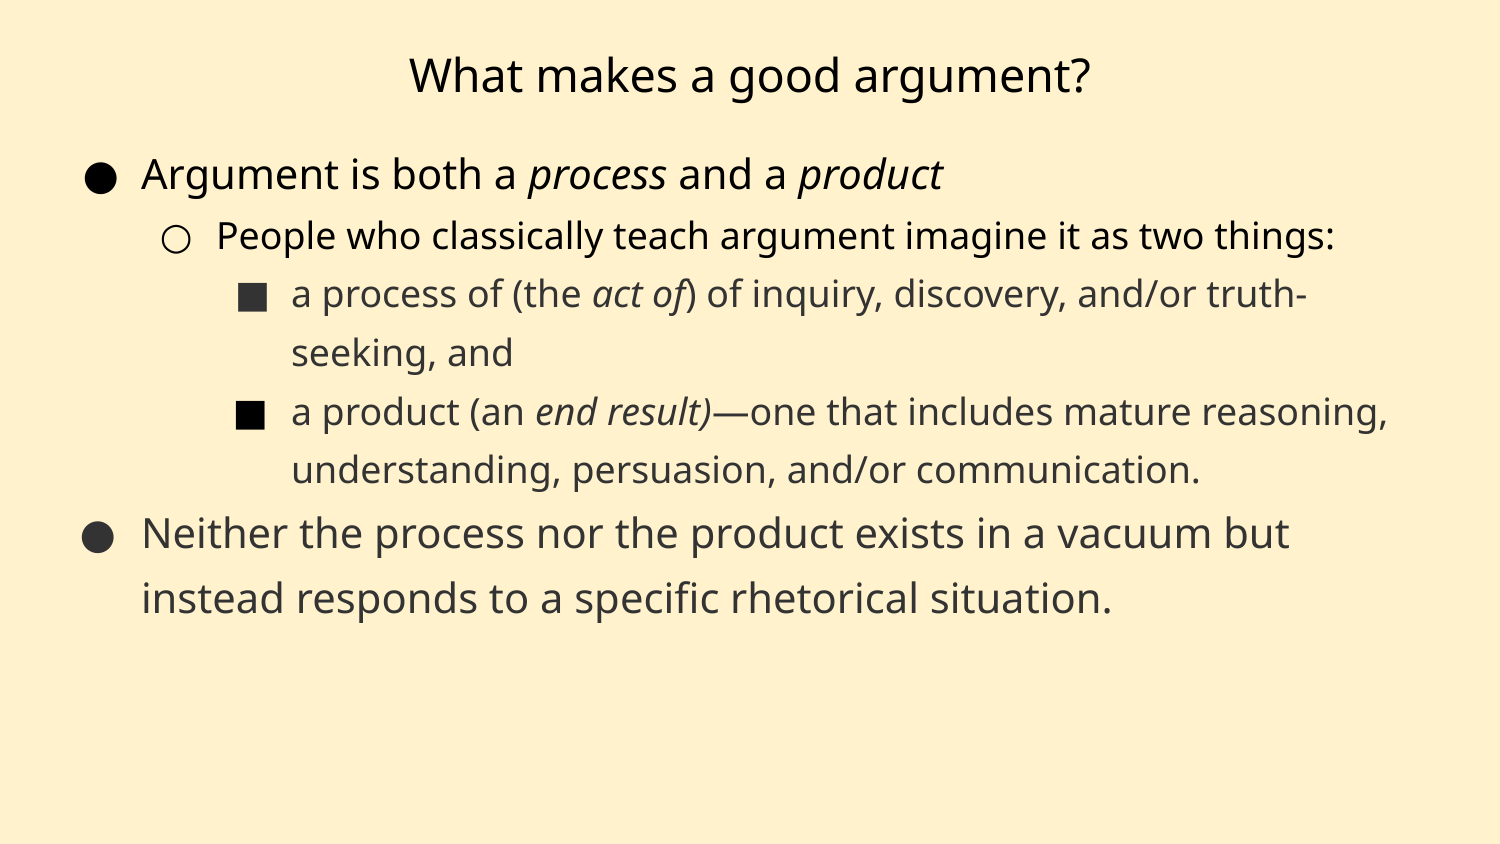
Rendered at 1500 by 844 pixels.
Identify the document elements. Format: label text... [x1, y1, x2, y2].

list Argument is both a process and a product People who classically teach argument imagine it as two things: a process of (the act of) of inquiry, discovery, and/or truth-seeking, and a product (an end result)—one that includes mature reasoning, understanding, persuasion, and/or communication. Neither the process nor the product exists in a vacuum but instead responds to a specific rhetorical situation. [51, 121, 1449, 750]
title What makes a good argument? [51, 27, 1449, 121]
